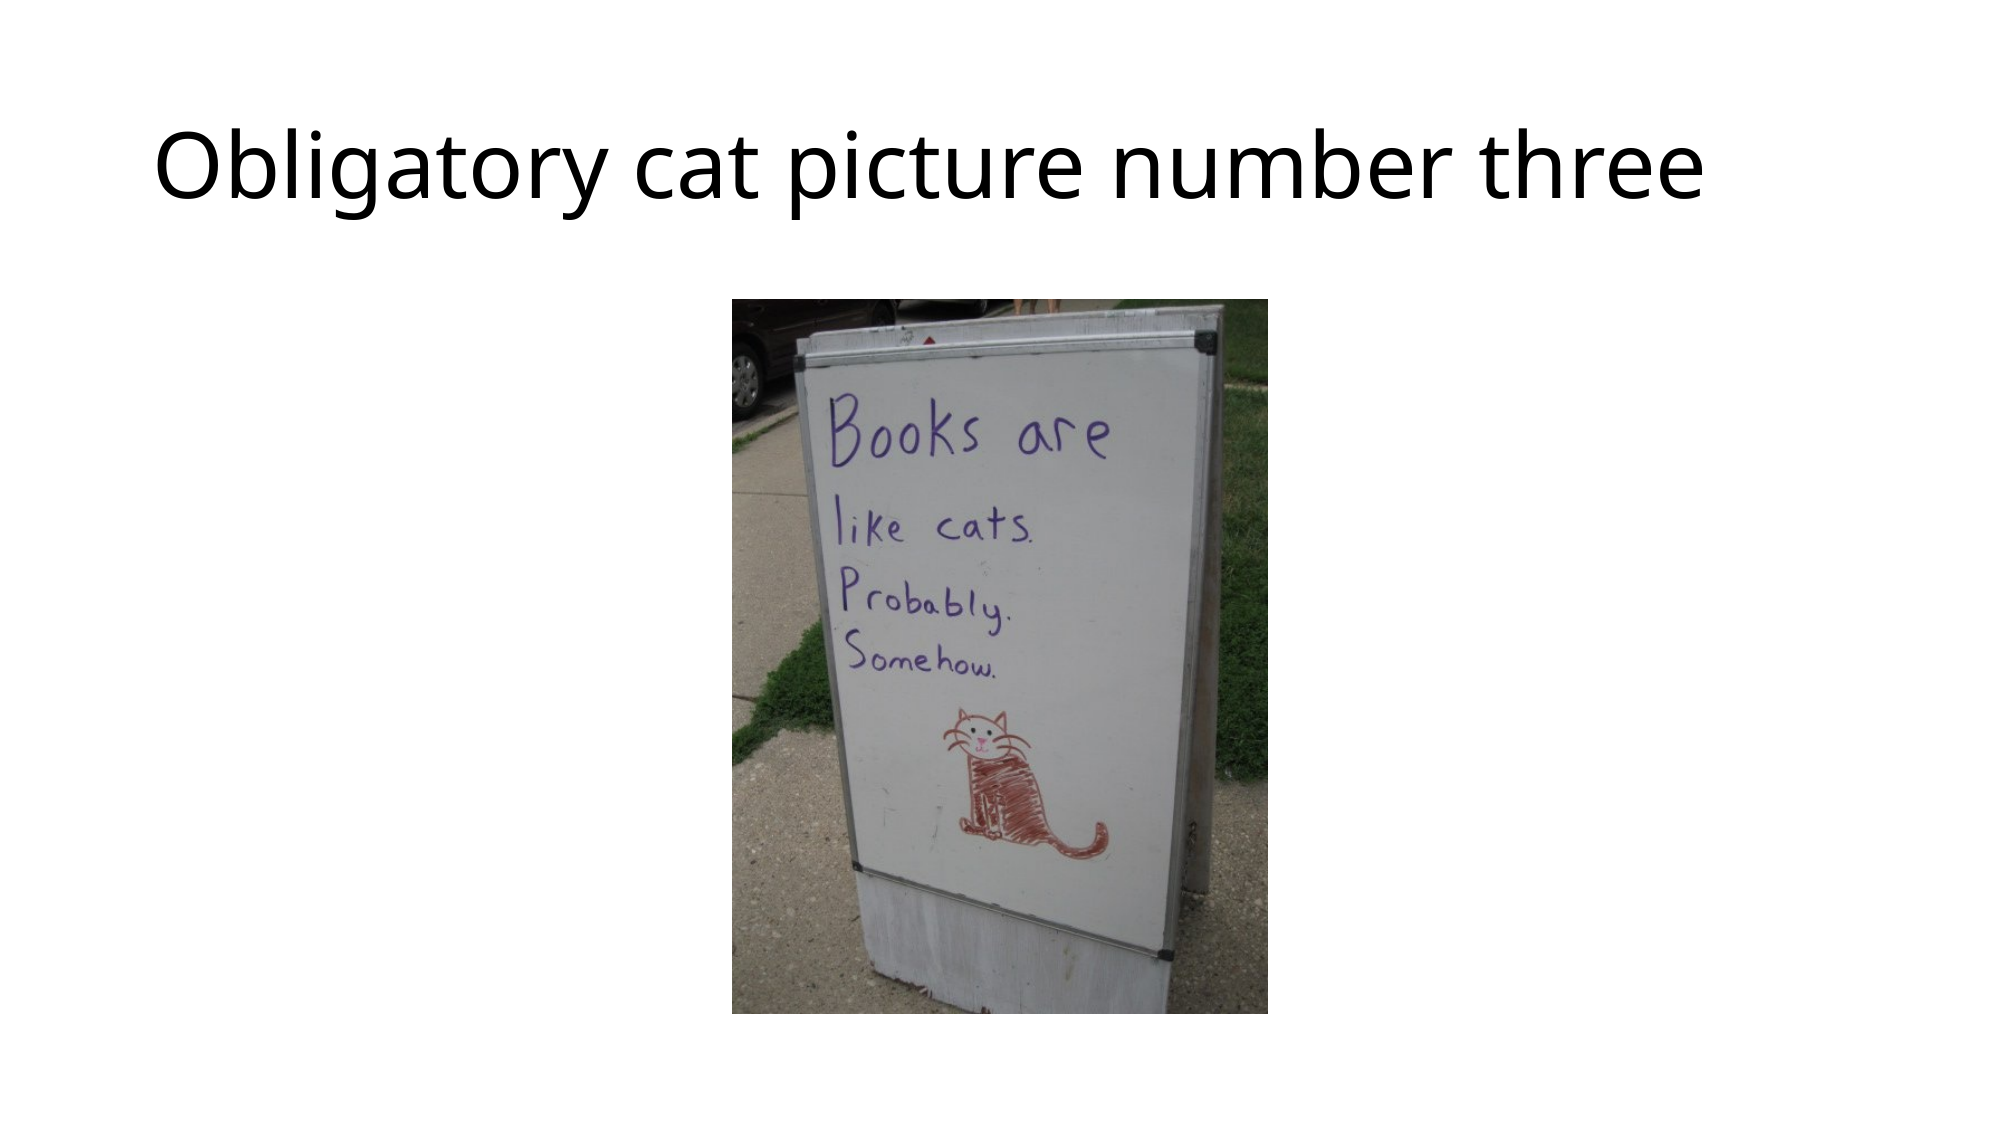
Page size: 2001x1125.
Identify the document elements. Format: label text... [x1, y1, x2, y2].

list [330, 299, 1670, 1014]
title Obligatory cat picture number three [137, 59, 1863, 278]
